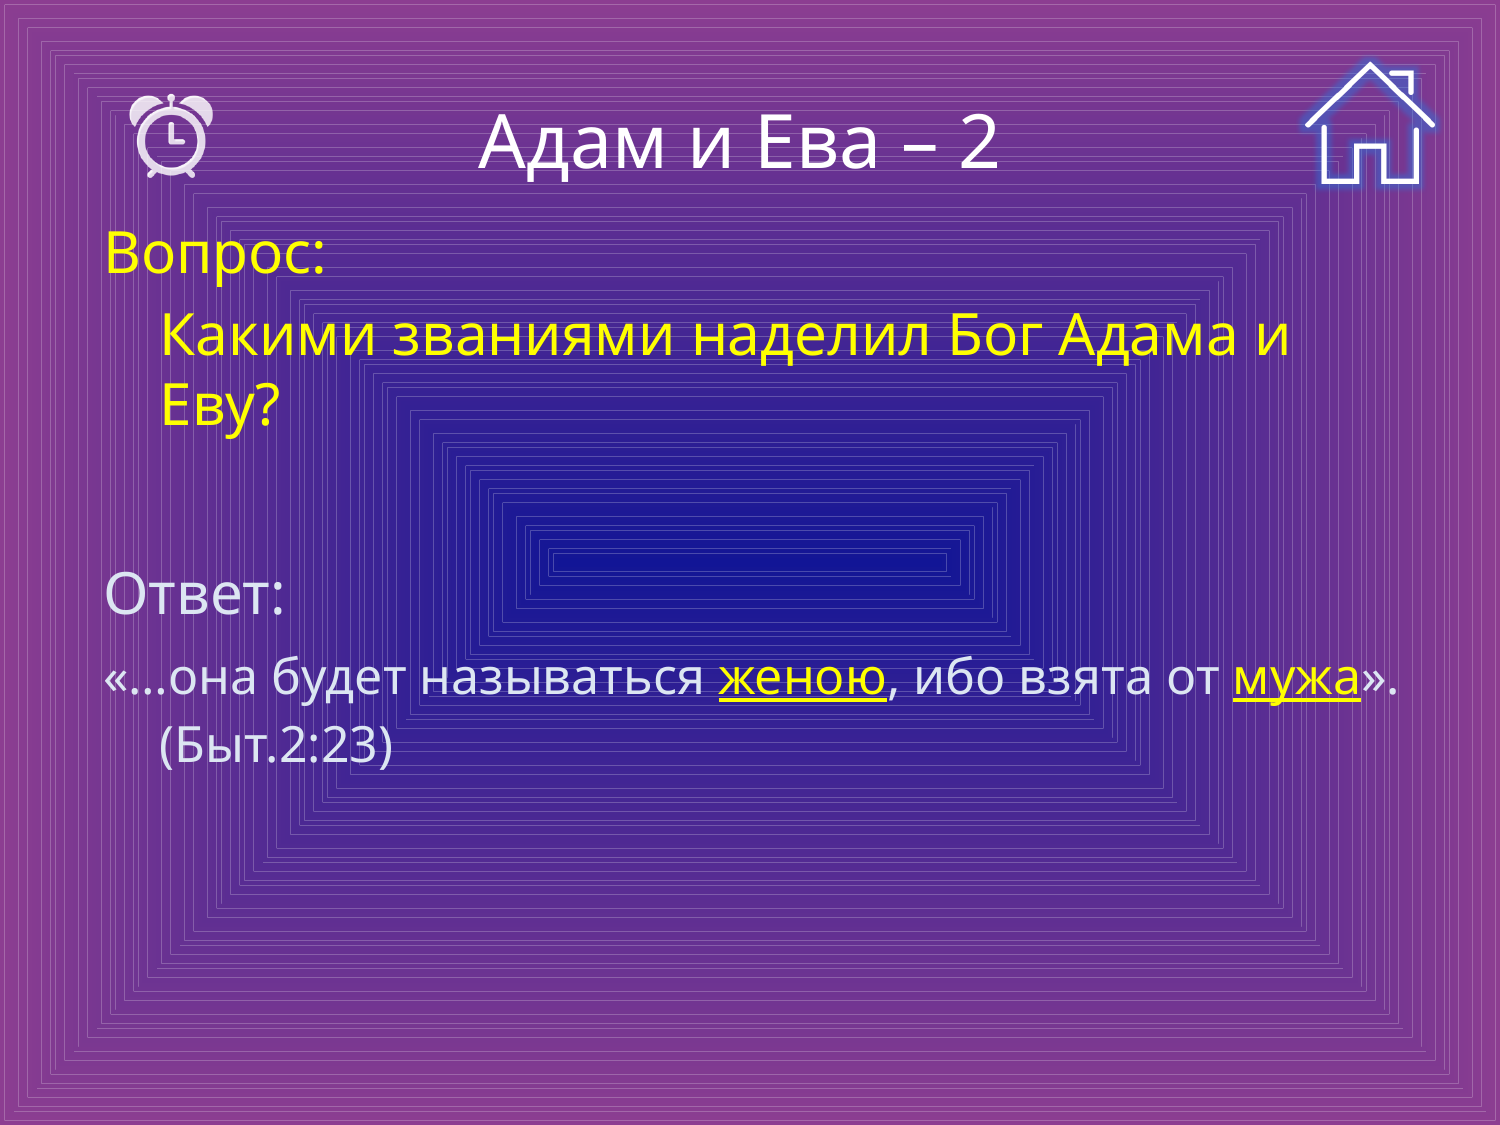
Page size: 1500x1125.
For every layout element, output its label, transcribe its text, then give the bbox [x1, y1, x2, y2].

list Вопрос: Какими званиями наделил Бог Адама и Еву? [88, 208, 1437, 457]
list Ответ: «…она будет называться женою, ибо взята от мужа». (Быт.2:23) [88, 538, 1425, 1029]
picture [123, 89, 219, 185]
picture [1304, 54, 1435, 184]
title Адам и Ева – 2 [75, 45, 1425, 233]
